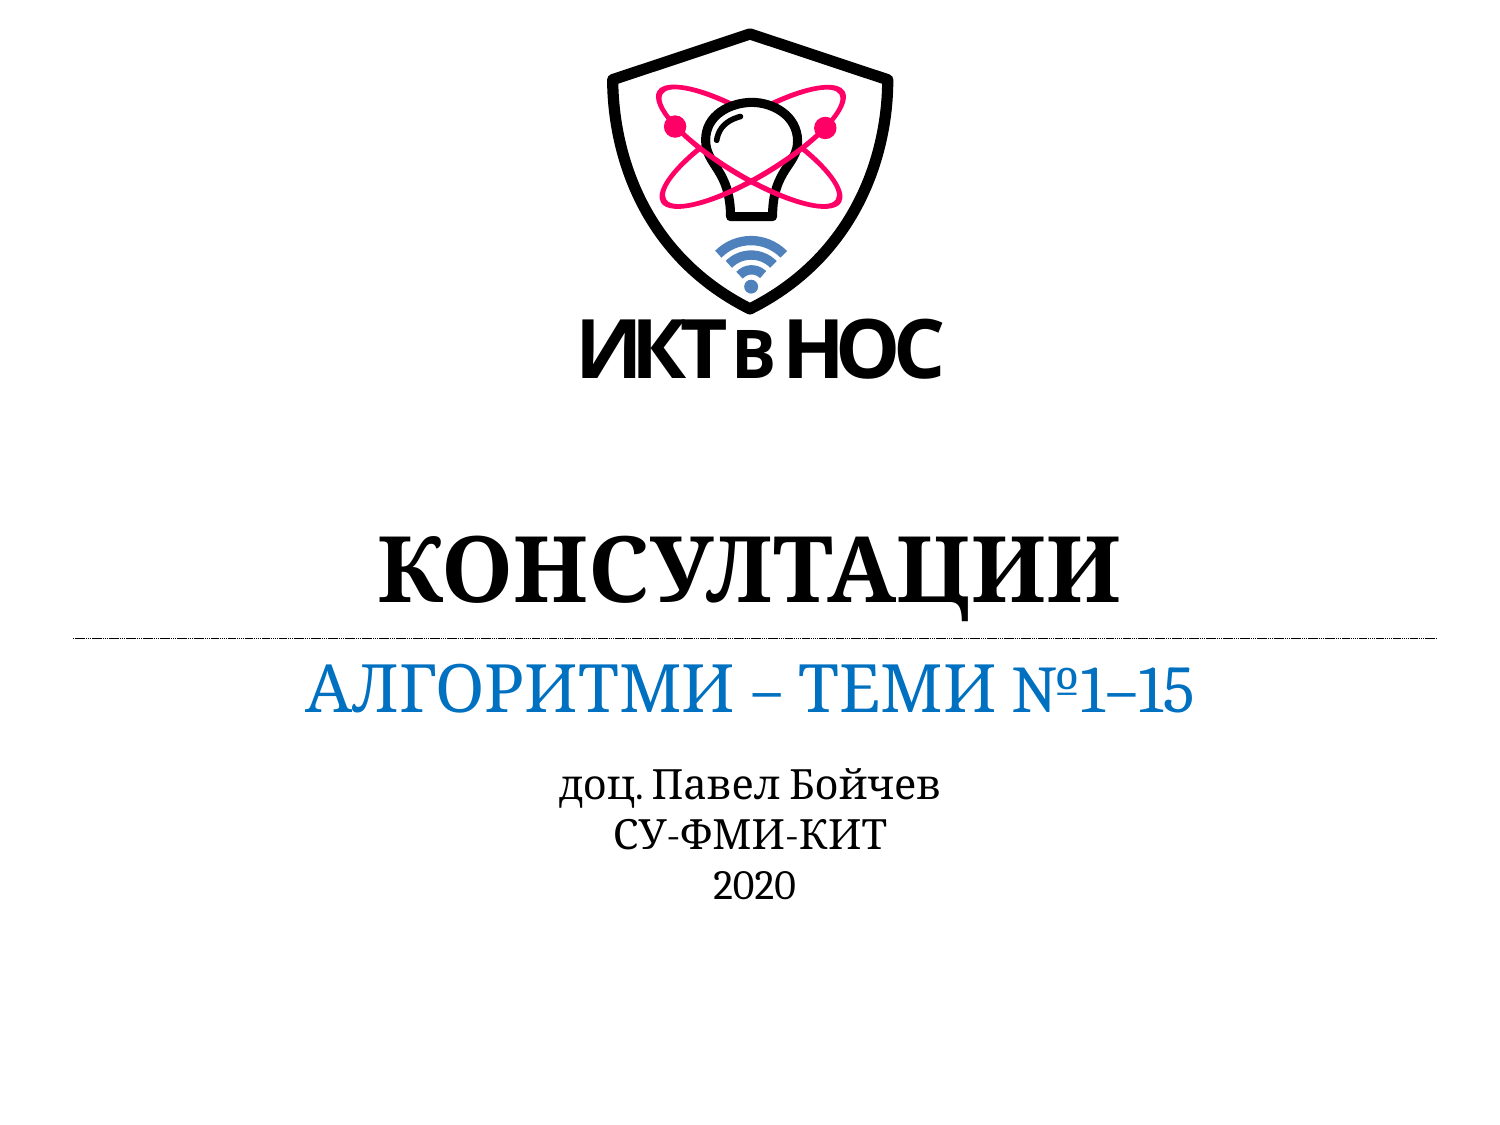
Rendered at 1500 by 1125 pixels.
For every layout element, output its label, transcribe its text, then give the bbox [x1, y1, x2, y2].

title Консултации [0, 384, 1500, 632]
subtitle Алгоритми – теми №1–15 [0, 635, 1500, 754]
